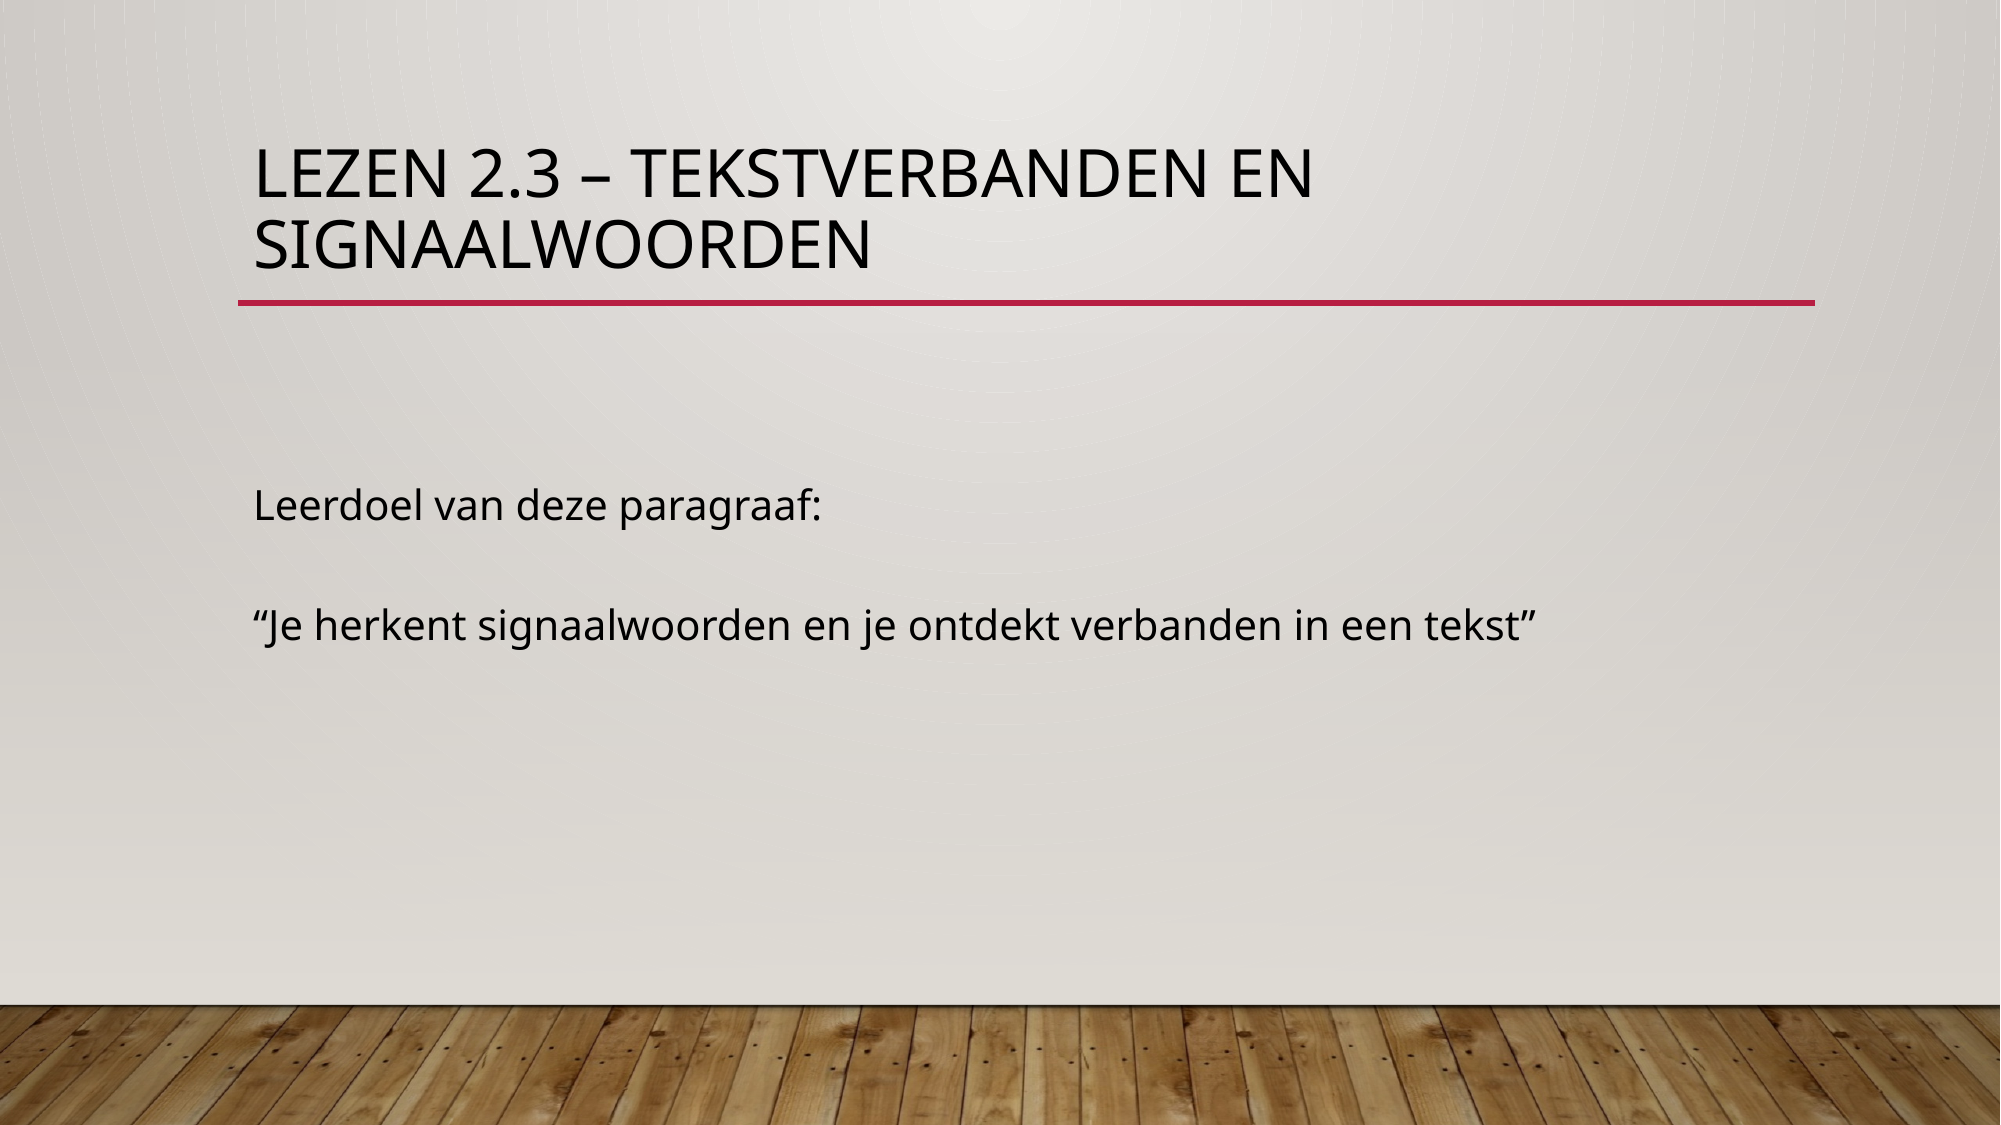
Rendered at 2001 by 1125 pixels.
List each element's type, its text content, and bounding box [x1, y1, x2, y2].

title Lezen 2.3 – tekstverbanden en signaalwoorden [238, 131, 1814, 305]
picture [0, 1005, 2000, 1125]
list Leerdoel van deze paragraaf: “Je herkent signaalwoorden en je ontdekt verbanden in een tekst” [238, 461, 1814, 1028]
